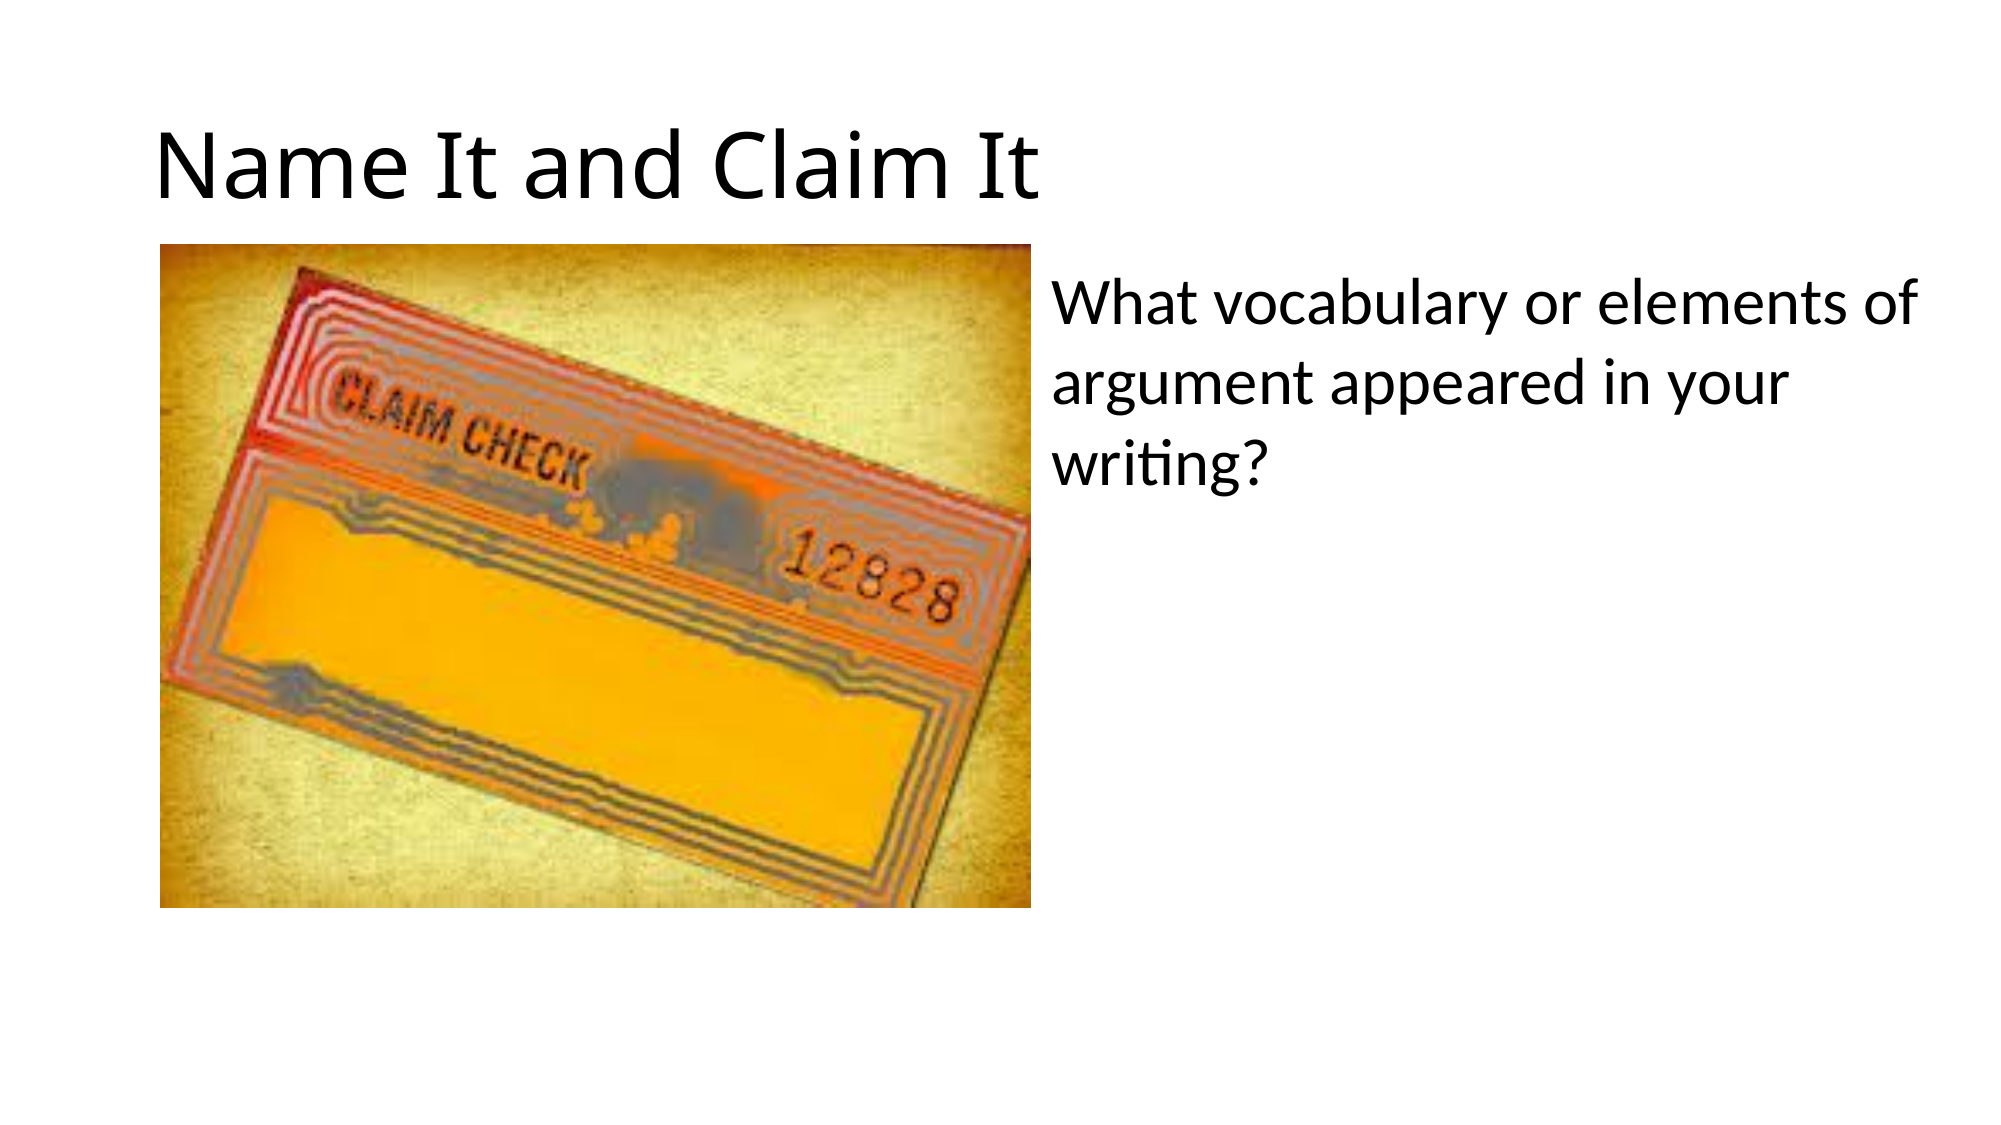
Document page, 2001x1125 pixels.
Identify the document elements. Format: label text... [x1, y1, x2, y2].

text_box What vocabulary or elements of argument appeared in your writing? [1036, 250, 1946, 506]
title Name It and Claim It [137, 59, 1863, 278]
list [160, 244, 1031, 908]
